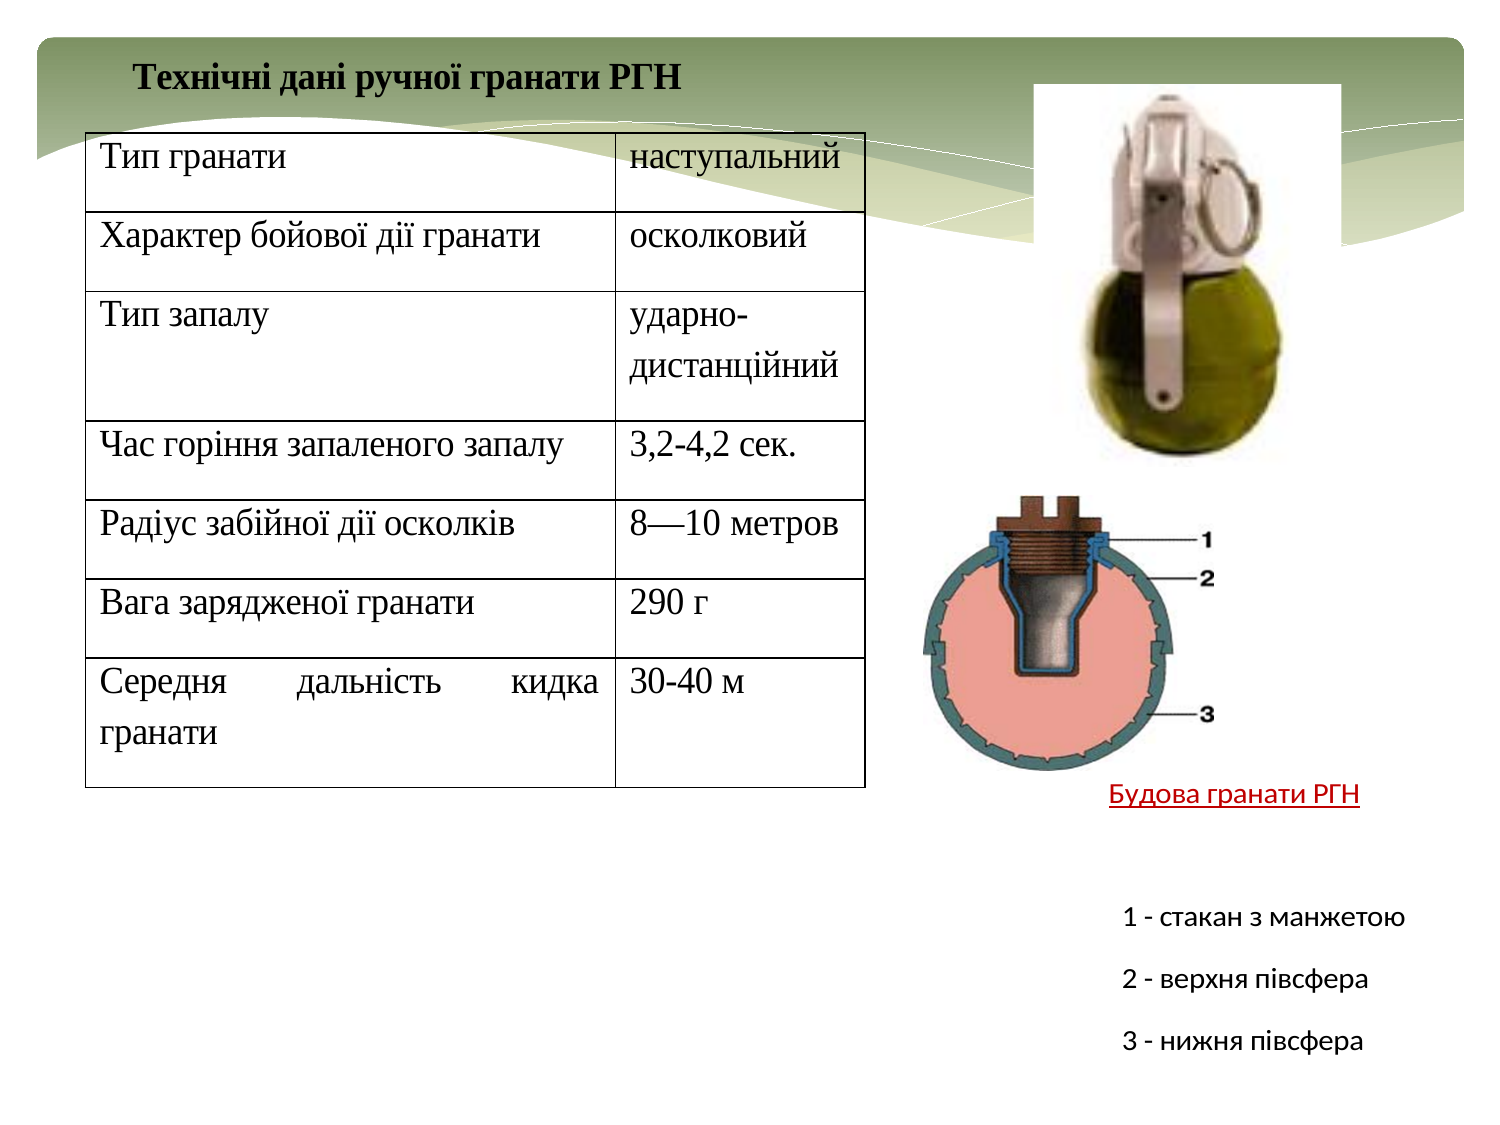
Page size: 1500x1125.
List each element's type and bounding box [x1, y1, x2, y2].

picture [1033, 84, 1342, 468]
picture [1068, 774, 1439, 1085]
picture [70, 54, 890, 858]
picture [923, 495, 1215, 771]
